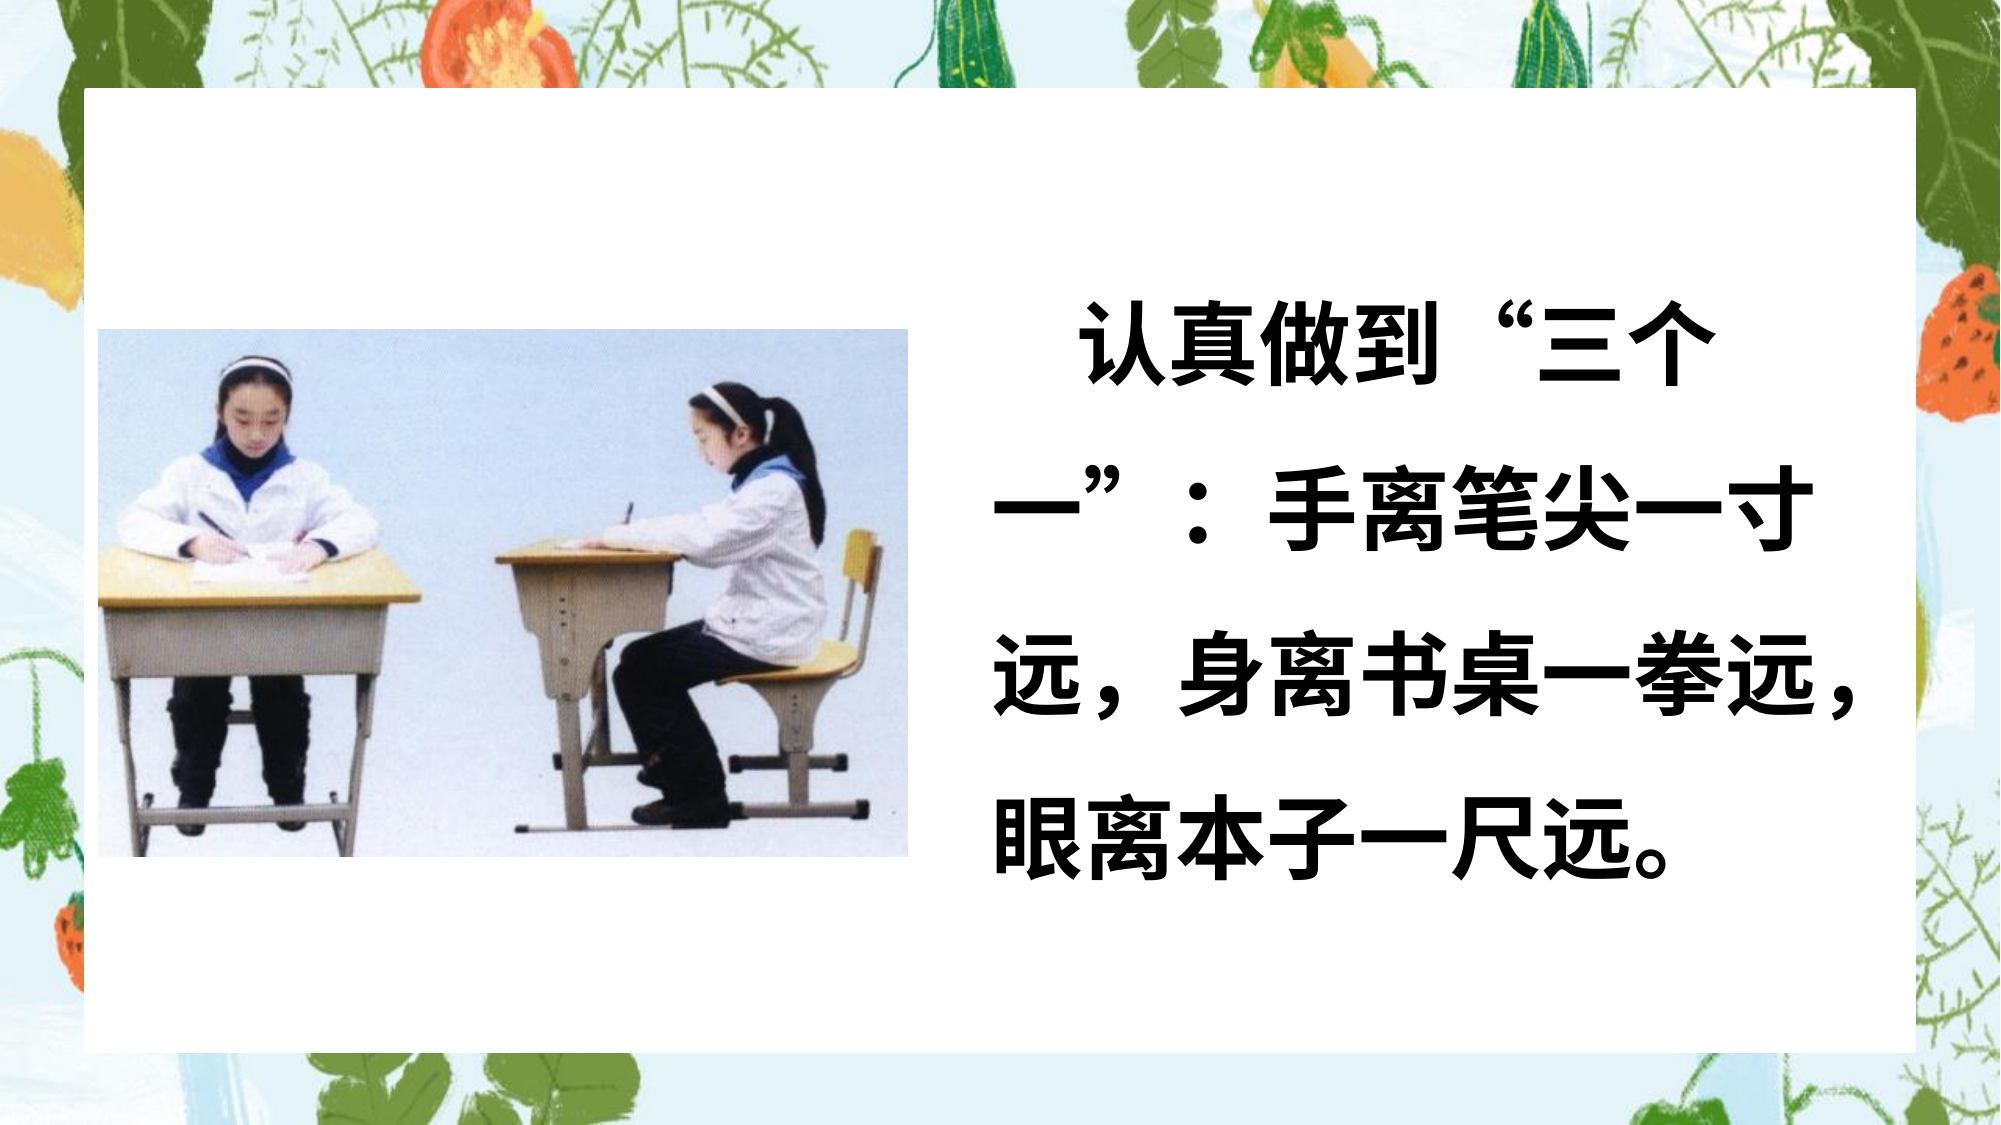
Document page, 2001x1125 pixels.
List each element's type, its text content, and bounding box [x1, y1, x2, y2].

text_box 认真做到“三个一”：手离笔尖一寸远，身离书桌一拳远，眼离本子一尺远。 [977, 144, 1865, 899]
picture [0, 0, 2000, 1125]
